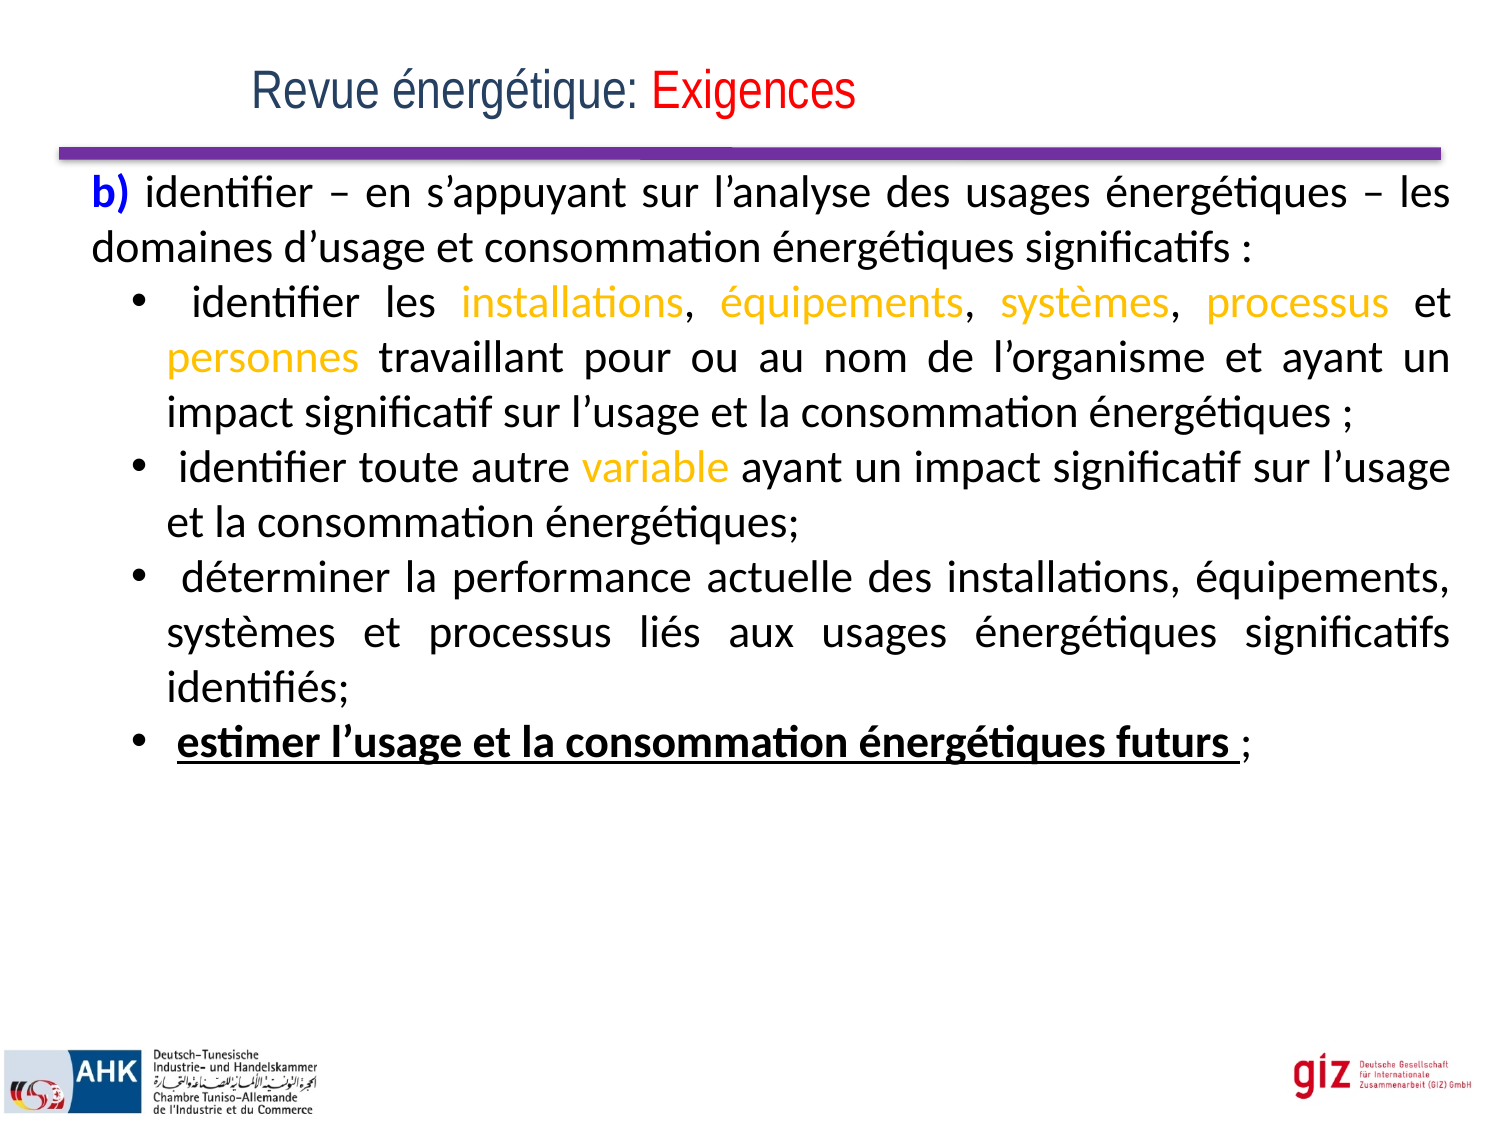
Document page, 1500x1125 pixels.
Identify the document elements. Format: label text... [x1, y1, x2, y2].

title Revue énergétique: Exigences [82, 46, 1028, 136]
picture [1275, 1031, 1500, 1125]
picture [3, 1049, 317, 1114]
text_box b) identifier – en s’appuyant sur l’analyse des usages énergétiques – les domaines d’usage et consommation énergétiques significatifs : identifier les installations, équipements, systèmes, processus et personnes travaillant pour ou au nom de l’organisme et ayant un impact significatif sur l’usage et la consommation énergétiques ; identifier toute autre variable ayant un impact significatif sur l’usage et la consommation énergétiques; déterminer la performance actuelle des installations, équipements, systèmes et processus liés aux usages énergétiques significatifs identifiés; estimer l’usage et la consommation énergétiques futurs ; [76, 154, 1467, 820]
